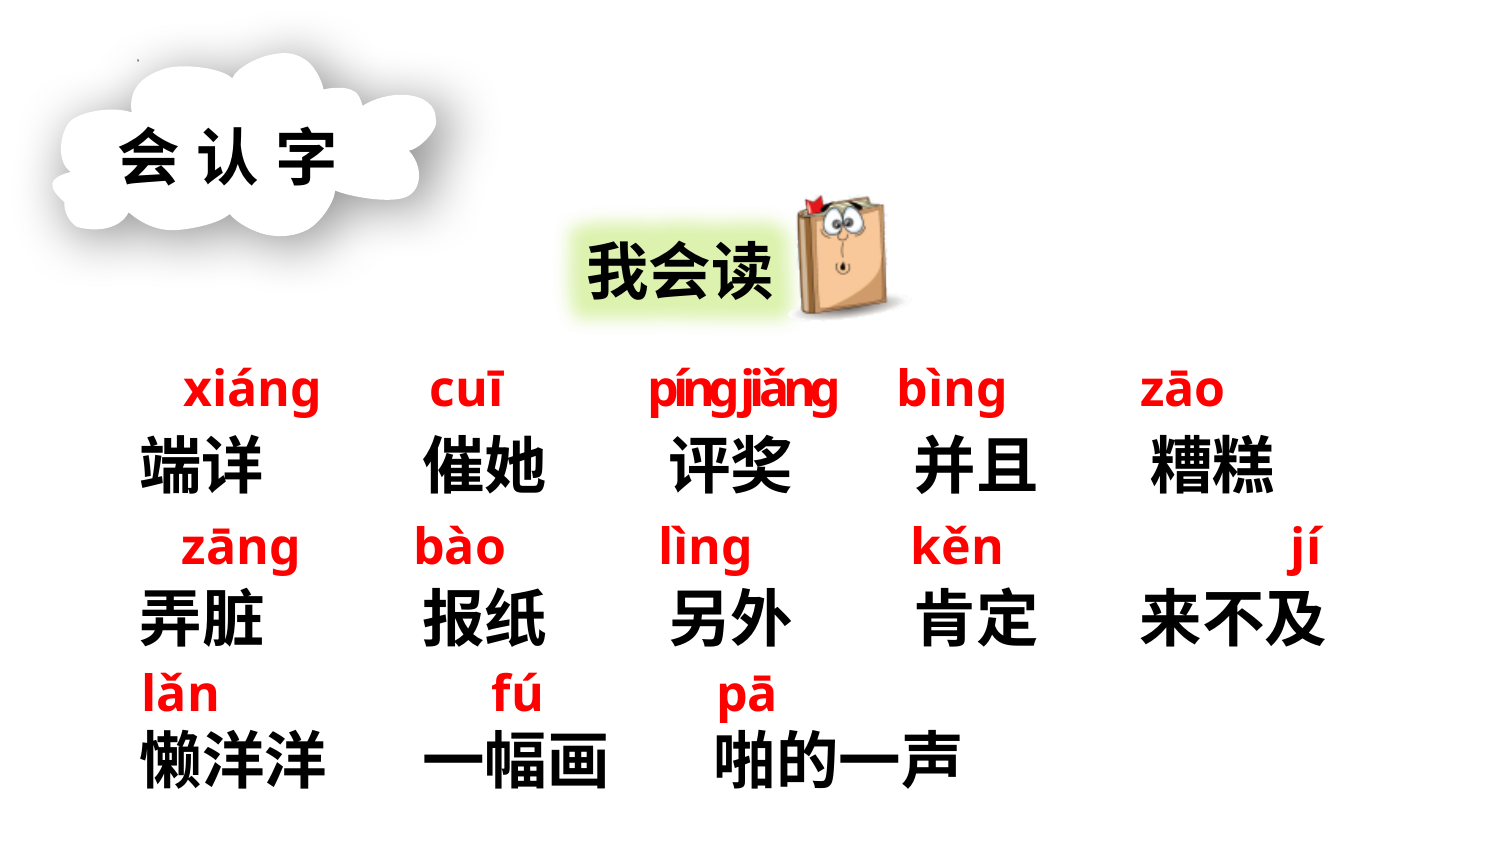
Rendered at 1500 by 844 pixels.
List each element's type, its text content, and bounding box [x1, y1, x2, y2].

text_box 啪的一声 [698, 713, 979, 804]
text_box pā [701, 654, 887, 729]
text_box 弄脏 [124, 571, 280, 661]
text_box 来不及 [1124, 571, 1343, 661]
text_box fú [477, 654, 662, 729]
text_box 肯定 [898, 582, 1054, 661]
text_box 端详 [124, 418, 345, 508]
text_box 一幅画 [407, 713, 625, 804]
text_box bìng [881, 348, 1067, 424]
text_box lǎn [126, 654, 312, 729]
text_box 报纸 [407, 582, 563, 661]
text_box zāng [166, 506, 352, 582]
text_box 评奖 [653, 424, 809, 506]
text_box 懒洋洋 [125, 713, 343, 804]
text_box bào [398, 506, 584, 582]
text_box 糟糕 [1135, 424, 1291, 508]
text_box 会认字 [102, 110, 480, 201]
text_box 我会读 [571, 224, 752, 314]
text_box 催她 [407, 418, 563, 506]
text_box cuī [414, 348, 600, 424]
text_box jí [1276, 506, 1461, 582]
text_box xiáng [168, 348, 354, 424]
text_box píng jiǎng [633, 348, 875, 424]
text_box lìng [643, 506, 829, 582]
text_box zāo [1125, 348, 1311, 424]
text_box 另外 [653, 582, 809, 661]
text_box kěn [896, 506, 1081, 582]
text_box 并且 [898, 424, 1054, 506]
picture [757, 170, 934, 347]
